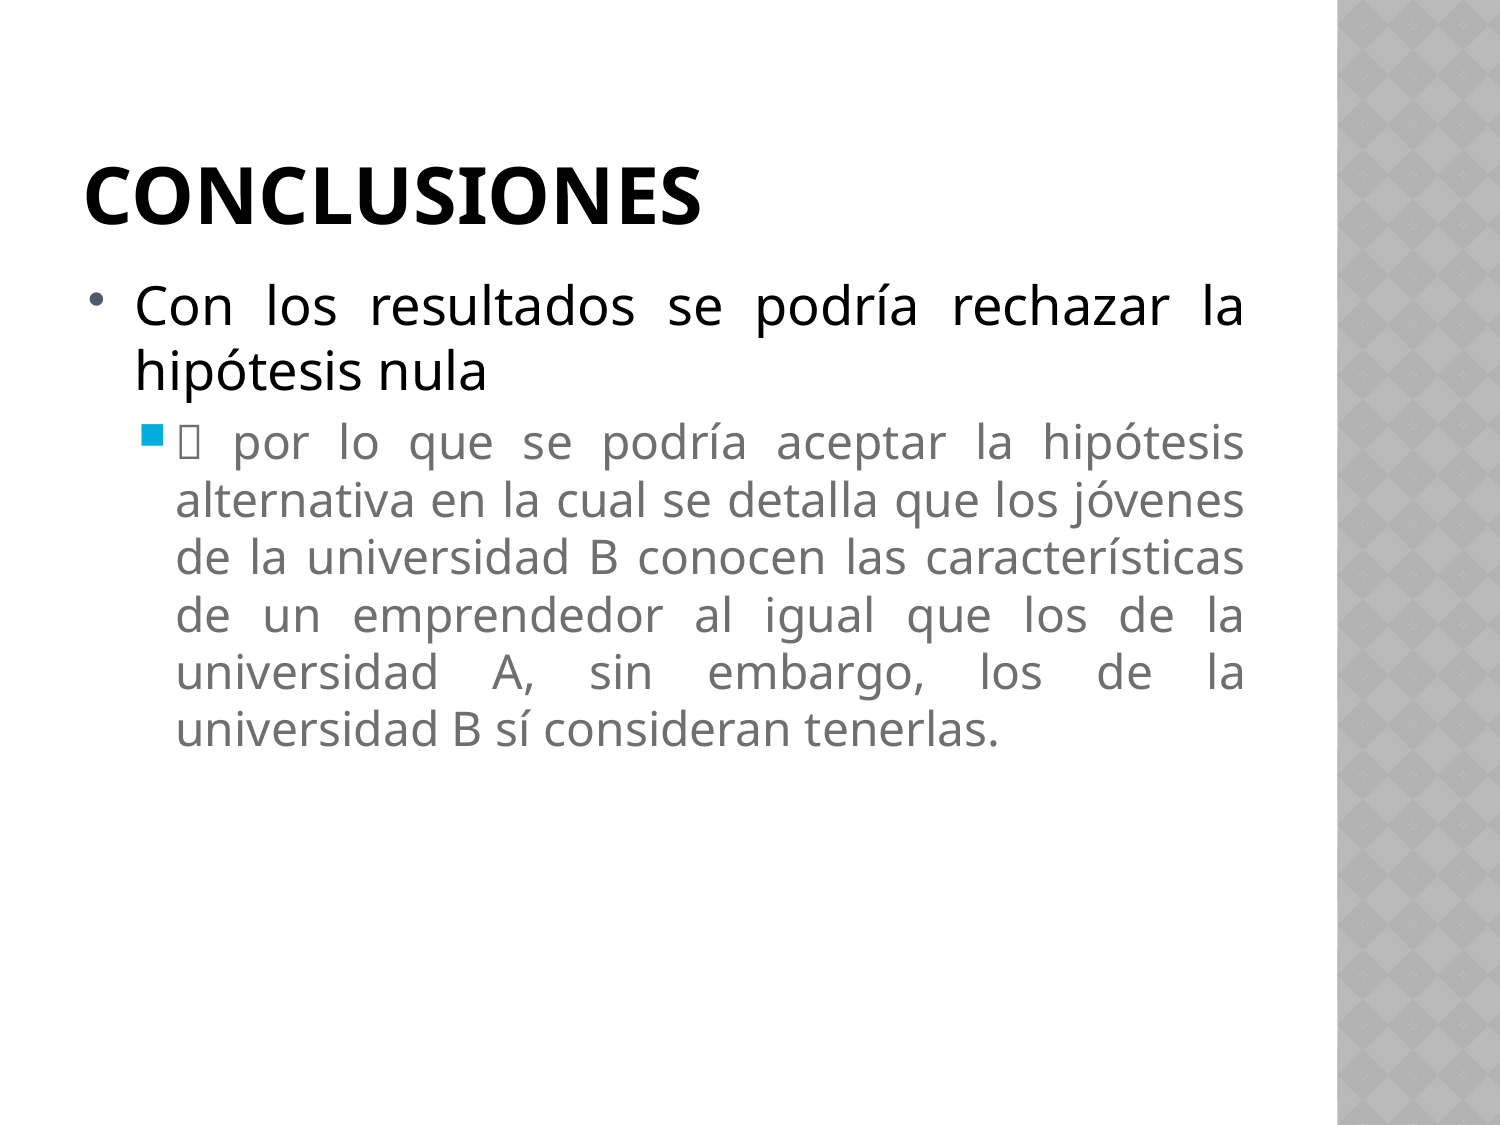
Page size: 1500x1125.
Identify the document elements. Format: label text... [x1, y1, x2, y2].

title Conclusiones [75, 52, 1263, 240]
list Con los resultados se podría rechazar la hipótesis nula  por lo que se podría aceptar la hipótesis alternativa en la cual se detalla que los jóvenes de la universidad B conocen las características de un emprendedor al igual que los de la universidad A, sin embargo, los de la universidad B sí consideran tenerlas. [75, 264, 1263, 1059]
